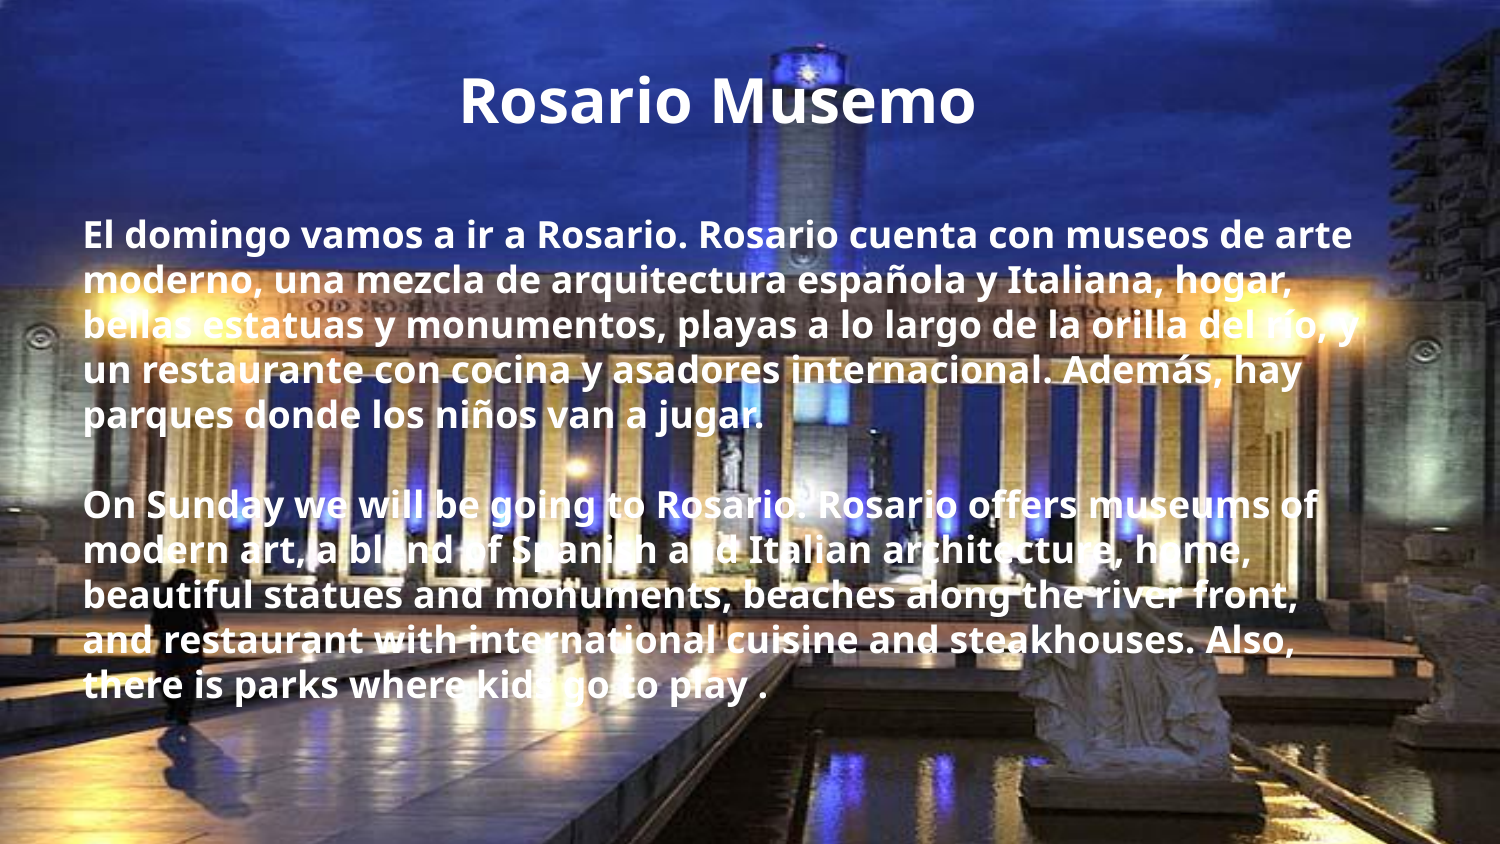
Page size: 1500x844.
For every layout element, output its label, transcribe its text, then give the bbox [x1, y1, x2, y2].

text_box Rosario Musemo El domingo vamos a ir a Rosario. Rosario cuenta con museos de arte moderno, una mezcla de arquitectura española y Italiana, hogar, bellas estatuas y monumentos, playas a lo largo de la orilla del río, y un restaurante con cocina y asadores internacional. Además, hay parques donde los niños van a jugar. On Sunday we will be going to Rosario. Rosario offers museums of modern art, a blend of Spanish and Italian architecture, home, beautiful statues and monuments, beaches along the river front, and restaurant with international cuisine and steakhouses. Also, there is parks where kids go to play . [67, 46, 1385, 745]
text_box [0, 0, 1500, 844]
